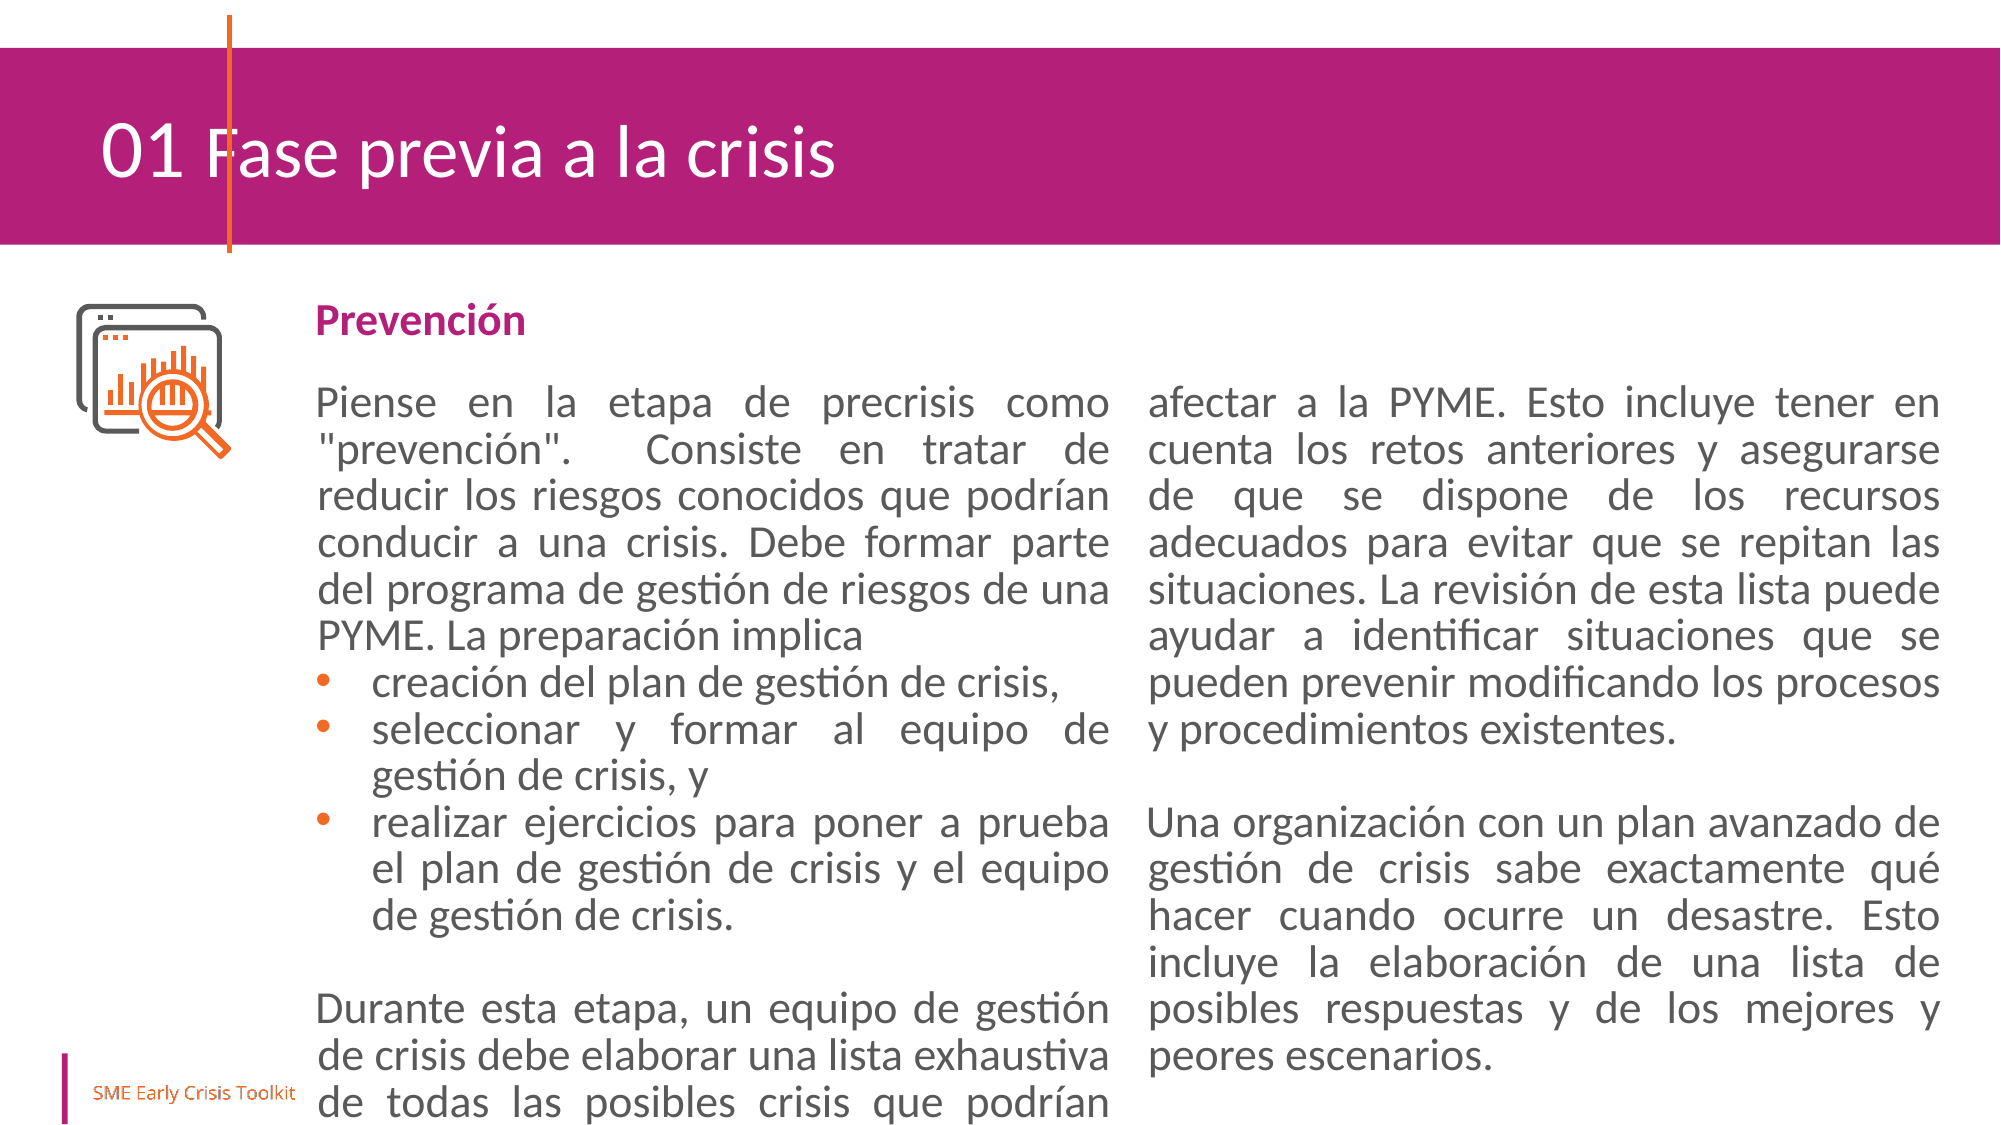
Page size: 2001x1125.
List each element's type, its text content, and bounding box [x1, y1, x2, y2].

text_box Prevención [300, 288, 1862, 460]
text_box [76, 303, 232, 460]
list Piense en la etapa de precrisis como "prevención". Consiste en tratar de reducir los riesgos conocidos que podrían conducir a una crisis. Debe formar parte del programa de gestión de riesgos de una PYME. La preparación implica creación del plan de gestión de crisis, seleccionar y formar al equipo de gestión de crisis, y realizar ejercicios para poner a prueba el plan de gestión de crisis y el equipo de gestión de crisis. Durante esta etapa, un equipo de gestión de crisis debe elaborar una lista exhaustiva de todas las posibles crisis que podrían afectar a la PYME. Esto incluye tener en cuenta los retos anteriores y asegurarse de que se dispone de los recursos adecuados para evitar que se repitan las situaciones. La revisión de esta lista puede ayudar a identificar situaciones que se pueden prevenir modificando los procesos y procedimientos existentes. Una organización con un plan avanzado de gestión de crisis sabe exactamente qué hacer cuando ocurre un desastre. Esto incluye la elaboración de una lista de posibles respuestas y de los mejores y peores escenarios. [300, 372, 1956, 985]
text_box [227, 15, 232, 253]
text_box 01 Fase previa a la crisis [86, 56, 227, 245]
text_box 01 Fase previa a la crisis [232, 56, 2000, 245]
picture [83, 1080, 295, 1104]
text_box [0, 47, 227, 246]
text_box [232, 47, 2000, 56]
